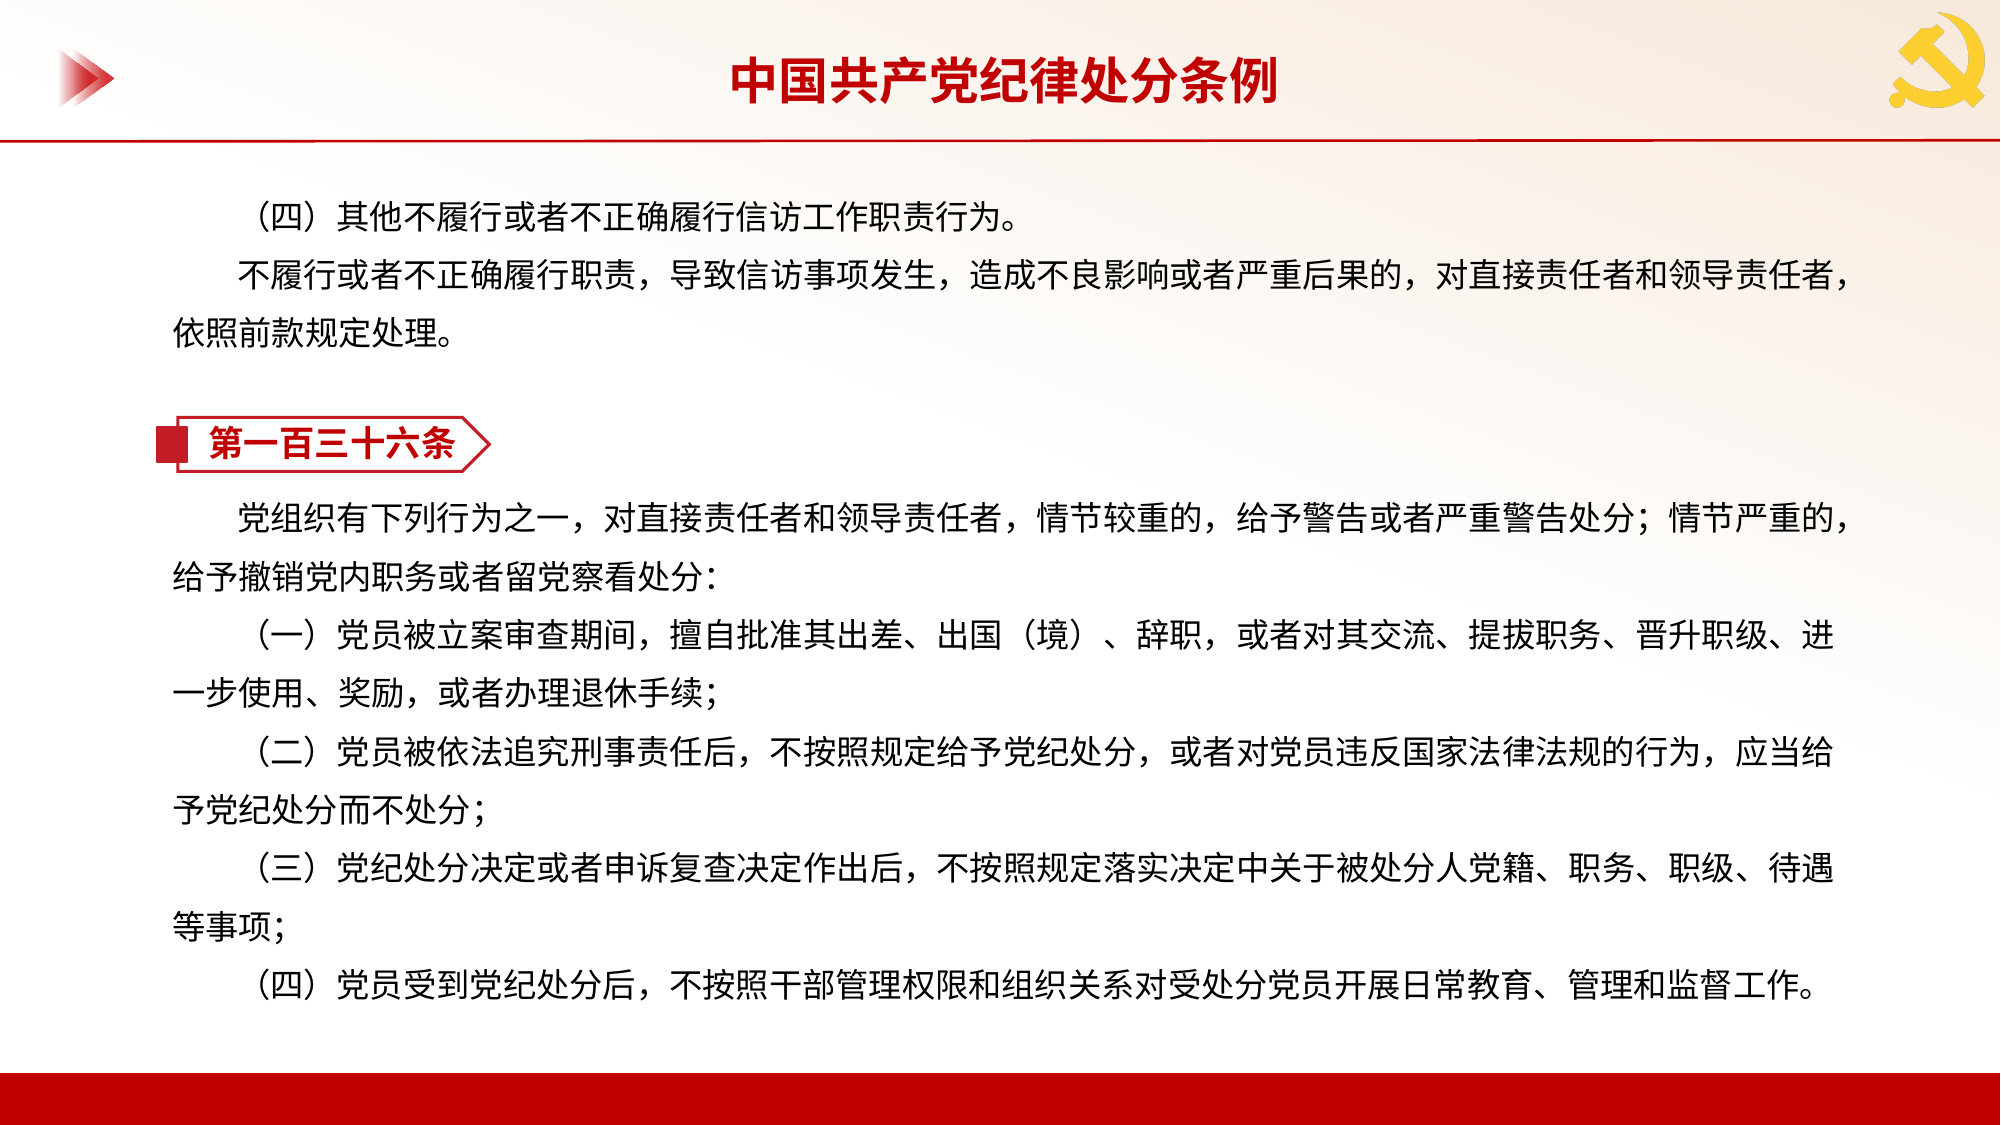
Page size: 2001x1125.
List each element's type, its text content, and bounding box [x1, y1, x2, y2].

picture [1889, 12, 1985, 108]
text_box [156, 414, 490, 472]
text_box [0, 1072, 2000, 1125]
text_box （四）其他不履行或者不正确履行信访工作职责行为。 不履行或者不正确履行职责，导致信访事项发生，造成不良影响或者严重后果的，对直接责任者和领导责任者，依照前款规定处理。 [157, 169, 1850, 252]
text_box 中国共产党纪律处分条例 [303, 29, 1705, 117]
text_box 党组织有下列行为之一，对直接责任者和领导责任者，情节较重的，给予警告或者严重警告处分；情节严重的，给予撤销党内职务或者留党察看处分： （一）党员被立案审查期间，擅自批准其出差、出国（境）、辞职，或者对其交流、提拔职务、晋升职级、进一步使用、奖励，或者办理退休手续； （二）党员被依法追究刑事责任后，不按照规定给予党纪处分，或者对党员违反国家法律法规的行为，应当给予党纪处分而不处分； （三）党纪处分决定或者申诉复查决定作出后，不按照规定落实决定中关于被处分人党籍、职务、职级、待遇等事项； （四）党员受到党纪处分后，不按照干部管理权限和组织关系对受处分党员开展日常教育、管理和监督工作。 [157, 471, 1850, 553]
